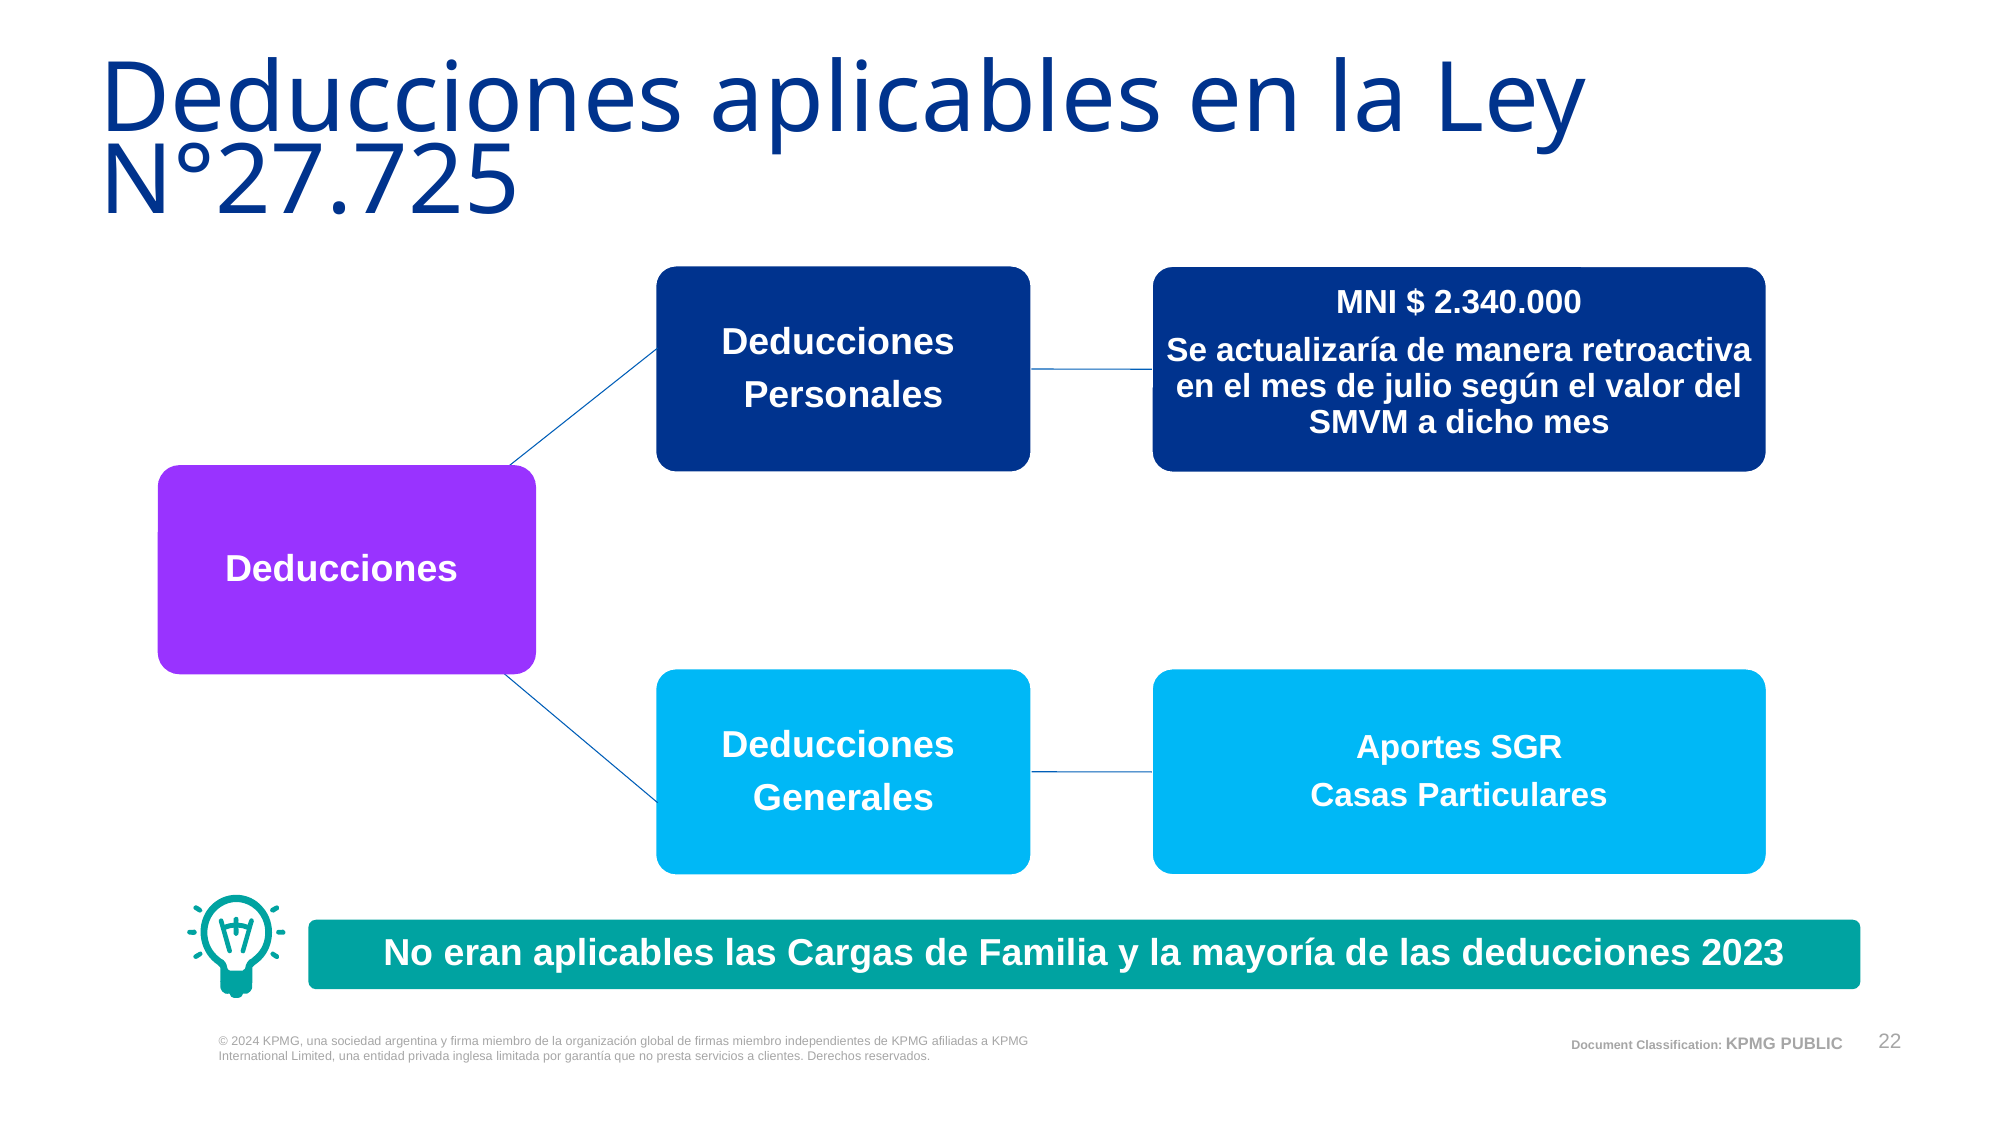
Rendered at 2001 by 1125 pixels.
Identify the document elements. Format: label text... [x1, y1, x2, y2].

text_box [158, 466, 535, 674]
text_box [1151, 265, 1767, 473]
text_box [423, 605, 658, 803]
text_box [655, 265, 1032, 473]
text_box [1151, 668, 1767, 876]
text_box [186, 890, 286, 999]
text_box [423, 347, 658, 534]
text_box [309, 920, 1860, 989]
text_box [655, 668, 1032, 876]
title Deducciones aplicables en la Ley N°27.725 [99, 66, 1901, 185]
